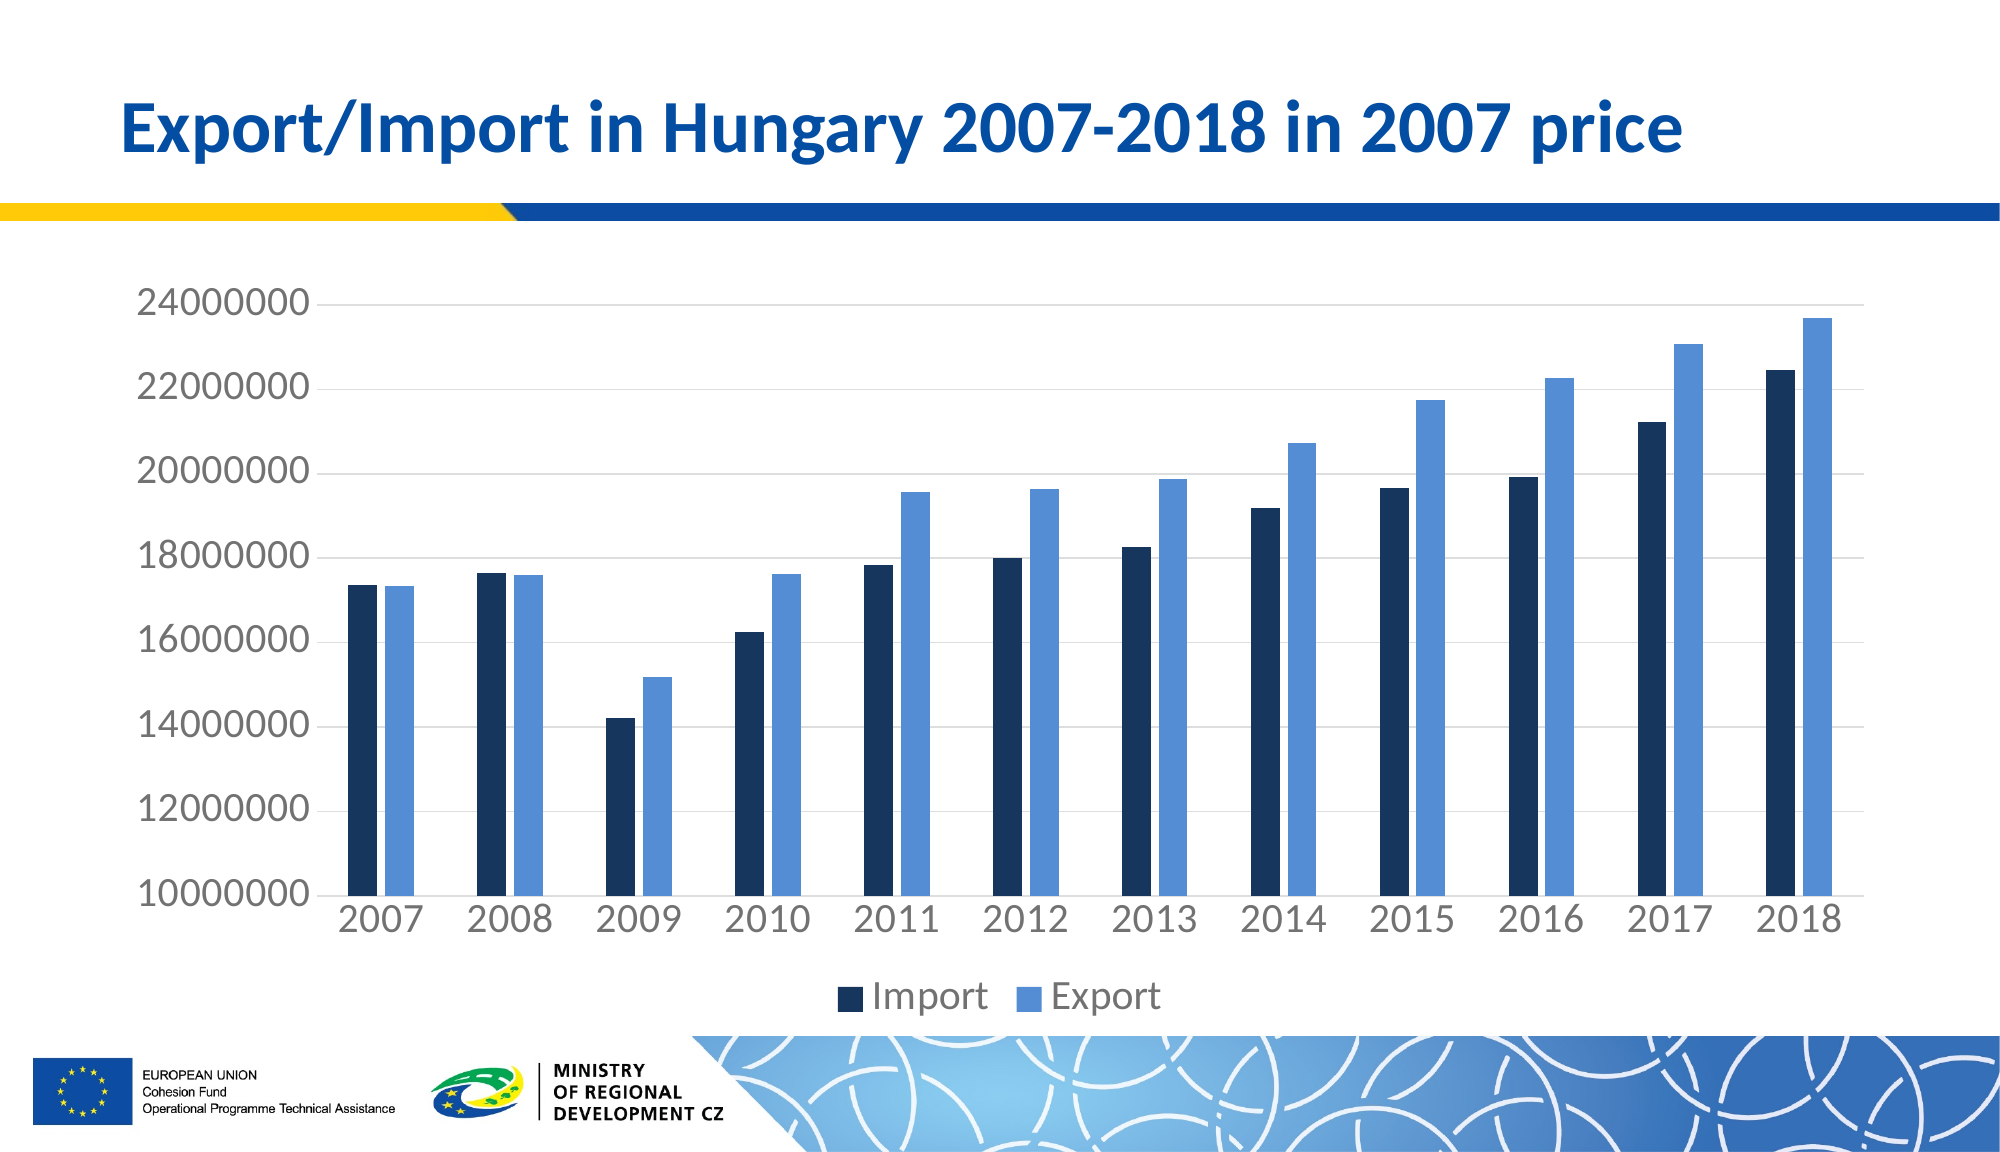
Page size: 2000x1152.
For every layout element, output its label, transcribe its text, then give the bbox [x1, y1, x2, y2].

picture [0, 203, 2000, 221]
title Export/Import in Hungary 2007-2018 in 2007 price [99, 46, 1900, 198]
picture [0, 1036, 2000, 1152]
chart [99, 268, 1900, 1030]
